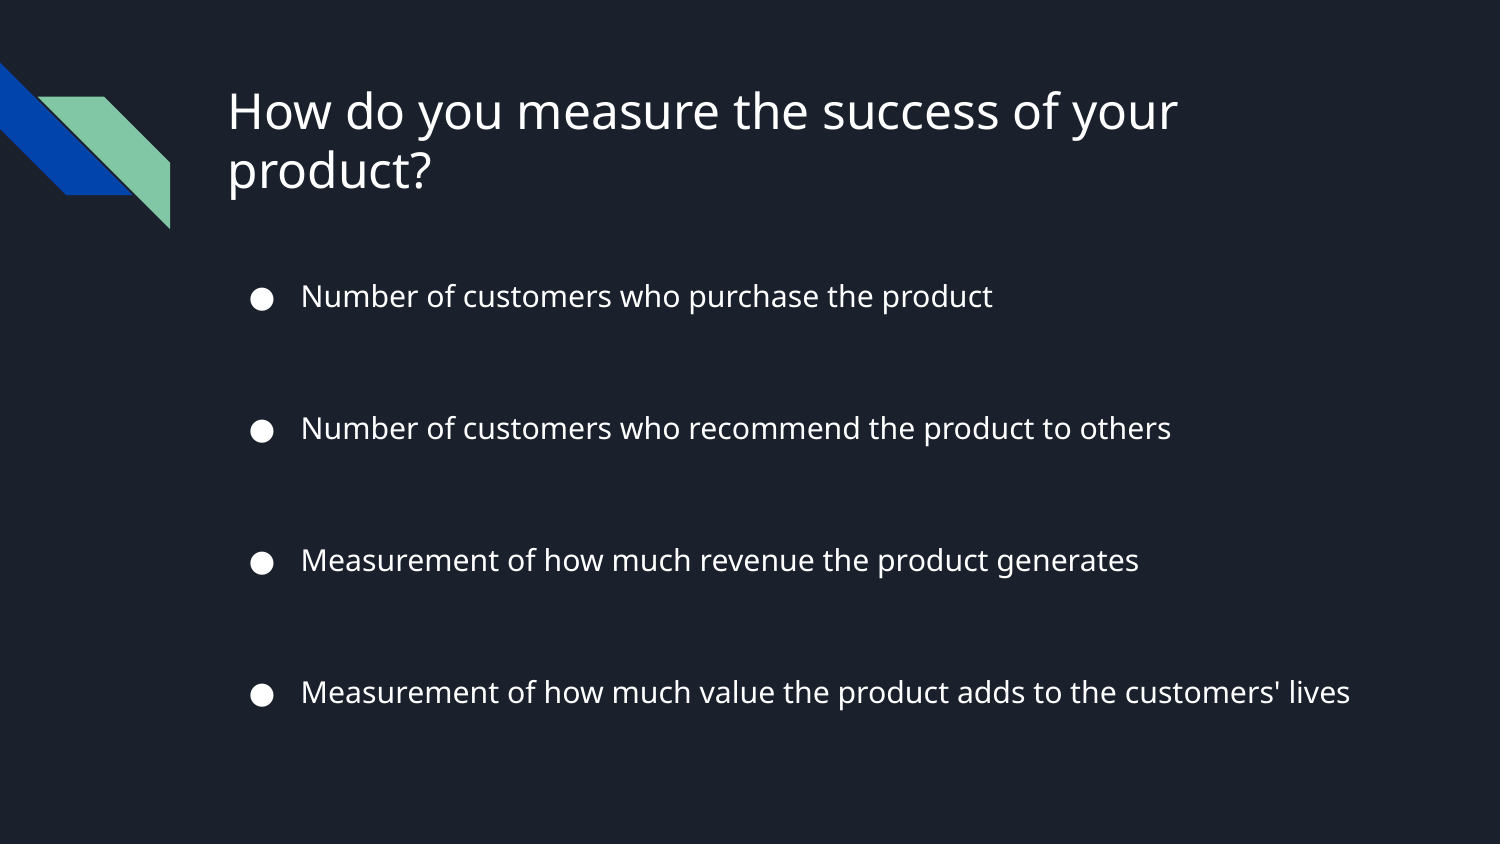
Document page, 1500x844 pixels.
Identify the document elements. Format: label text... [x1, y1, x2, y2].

title How do you measure the success of your product? [212, 64, 1368, 215]
list Number of customers who purchase the product Number of customers who recommend the product to others Measurement of how much revenue the product generates Measurement of how much value the product adds to the customers' lives [212, 257, 1368, 735]
